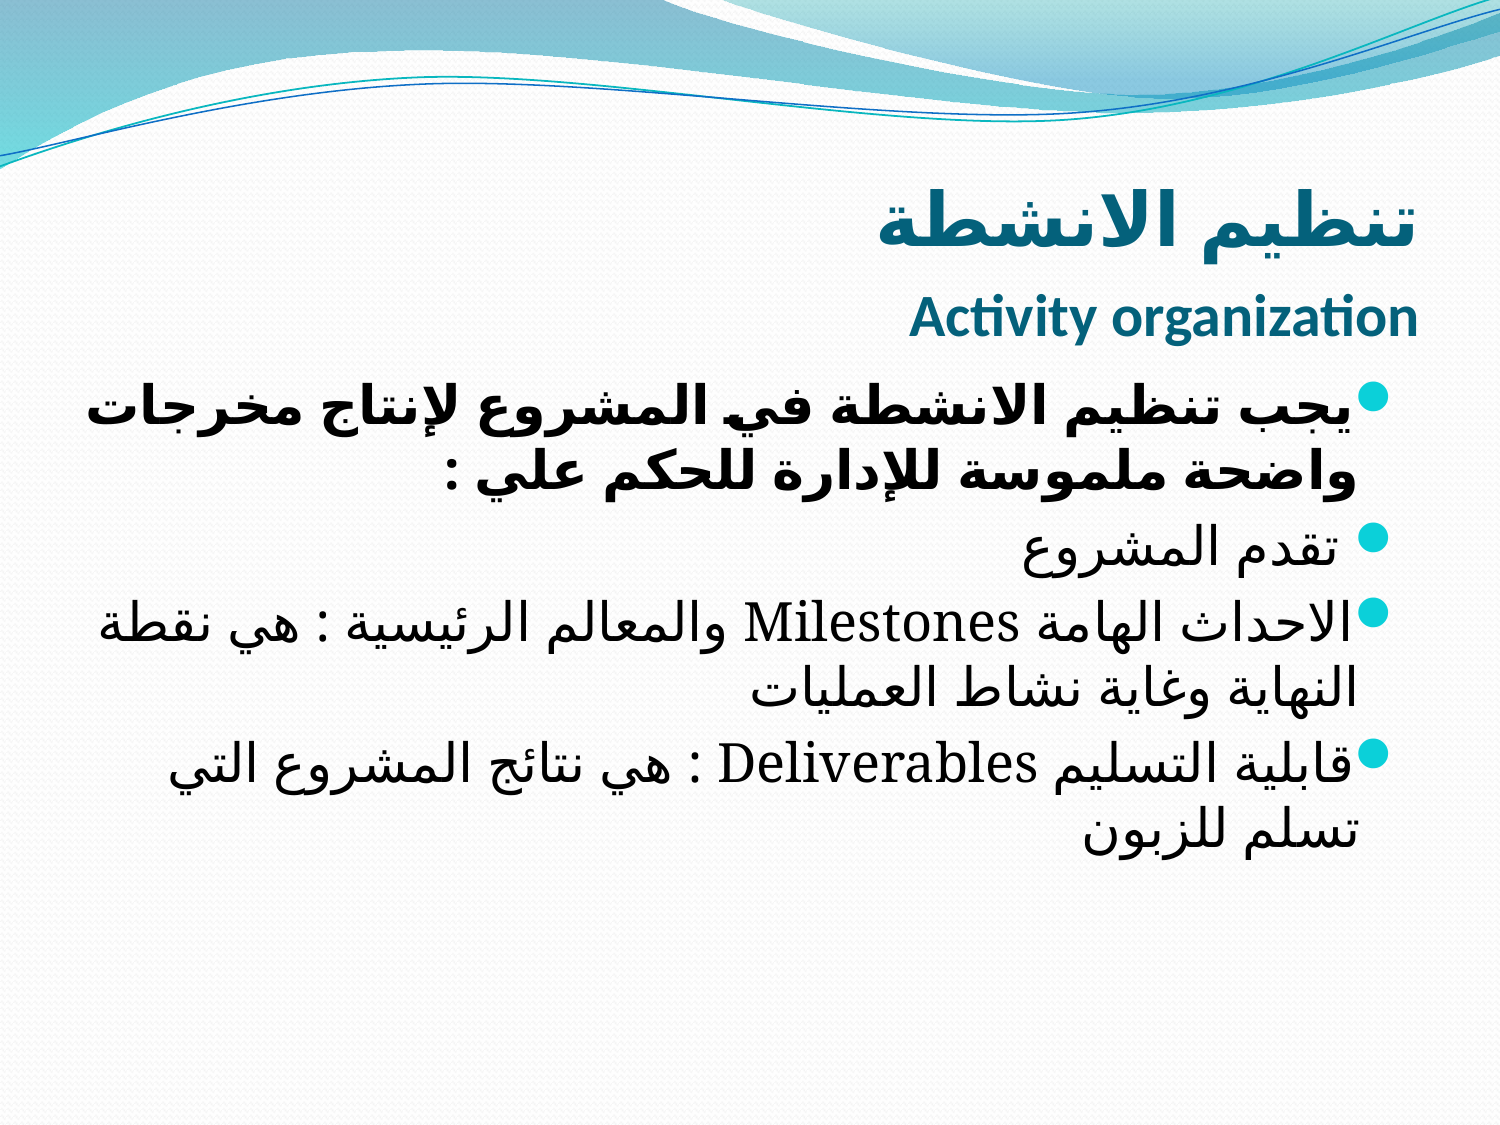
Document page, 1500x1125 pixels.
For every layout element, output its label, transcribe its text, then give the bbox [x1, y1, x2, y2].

list يجب تنظيم الانشطة في المشروع لإنتاج مخرجات واضحة ملموسة للإدارة للحكم علي : تقدم المشروع الاحداث الهامة Milestones والمعالم الرئيسية : هي نقطة النهاية وغاية نشاط العمليات قابلية التسليم Deliverables : هي نتائج المشروع التي تسلم للزبون [70, 363, 1421, 973]
title تنظيم الانشطة Activity organization [70, 164, 1421, 352]
